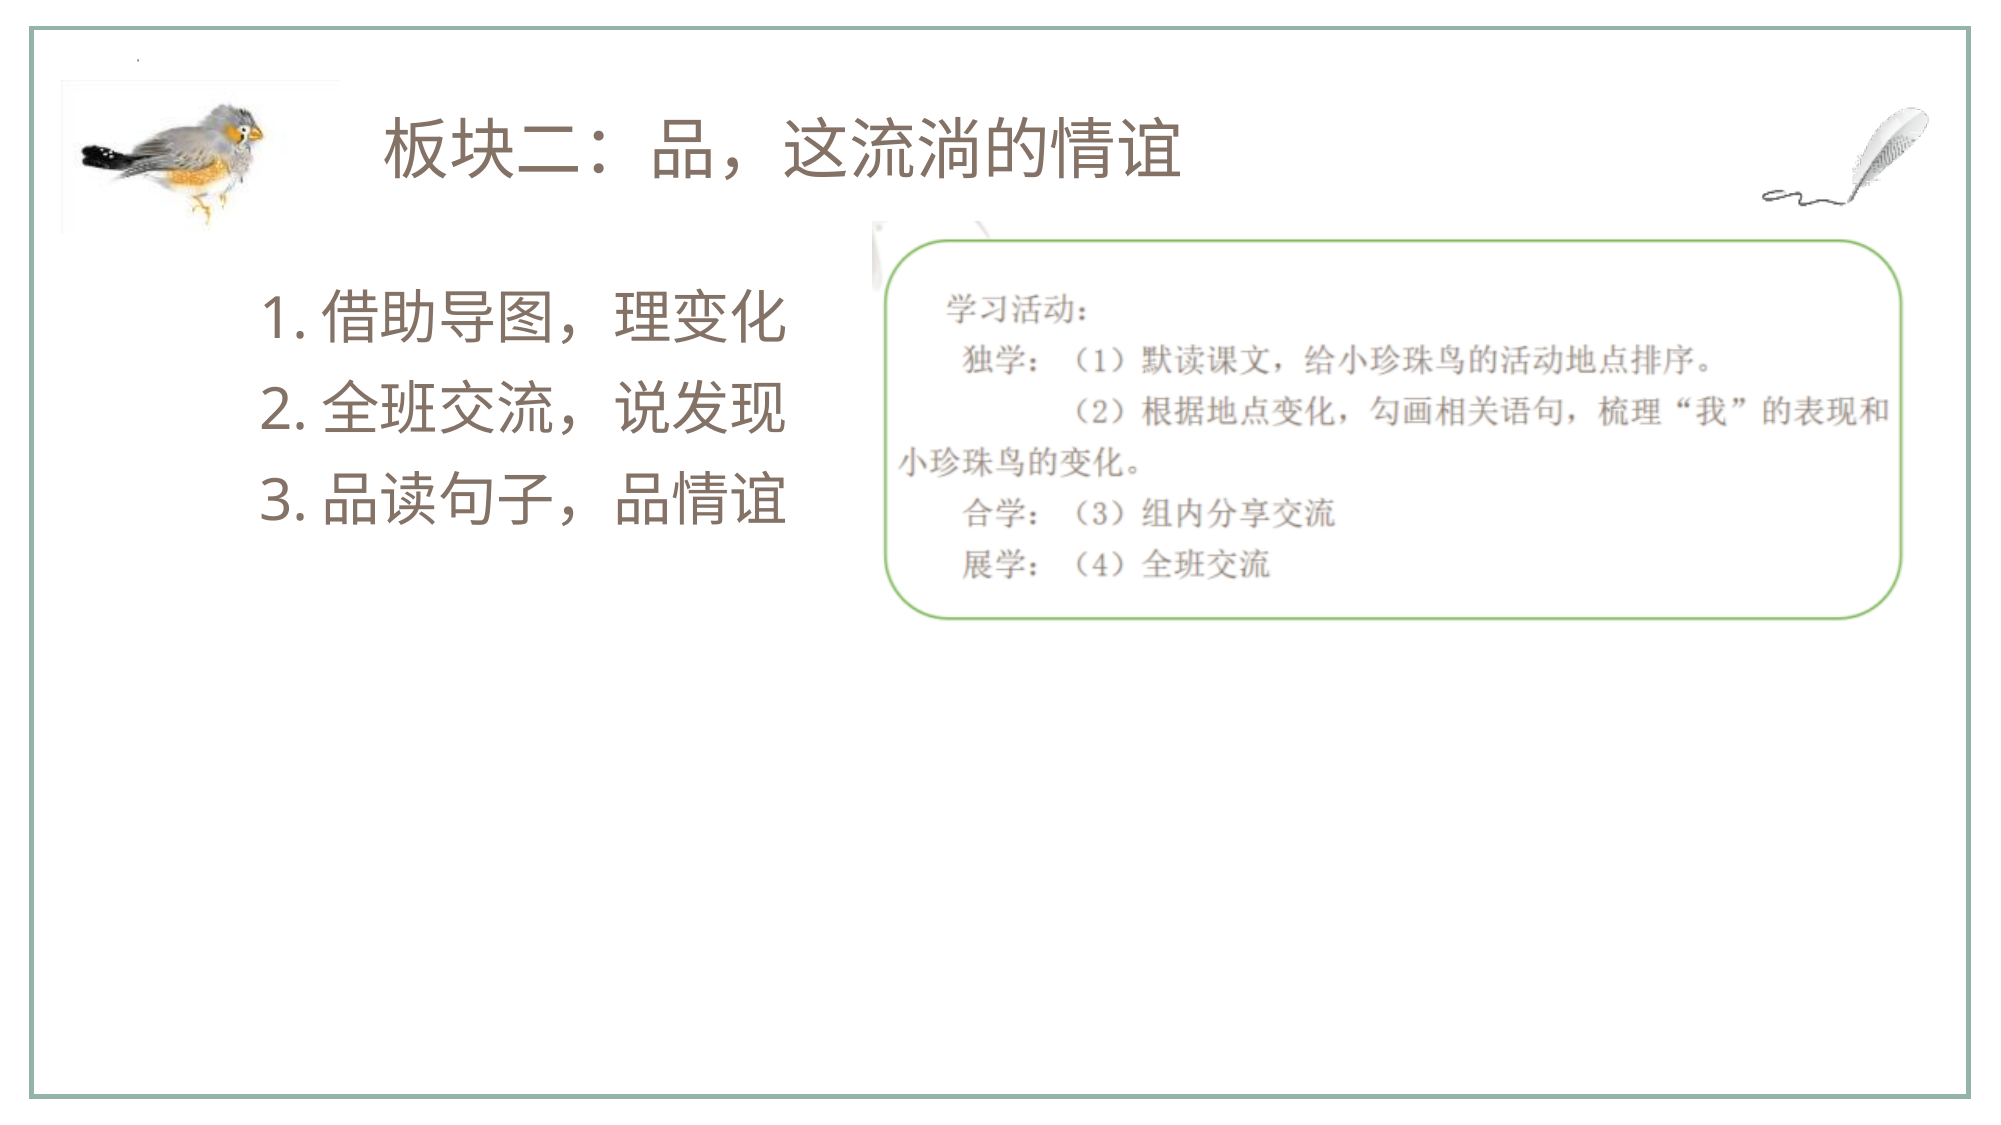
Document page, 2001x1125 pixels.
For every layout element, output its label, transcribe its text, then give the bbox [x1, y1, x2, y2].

text_box 板块二：品，这流淌的情谊 [367, 75, 1359, 251]
text_box 1.借助导图，理变化 2.全班交流，说发现 3.品读句子，品情谊 [244, 251, 871, 631]
text_box [30, 27, 1970, 1098]
picture [871, 61, 1941, 688]
picture [61, 80, 340, 234]
